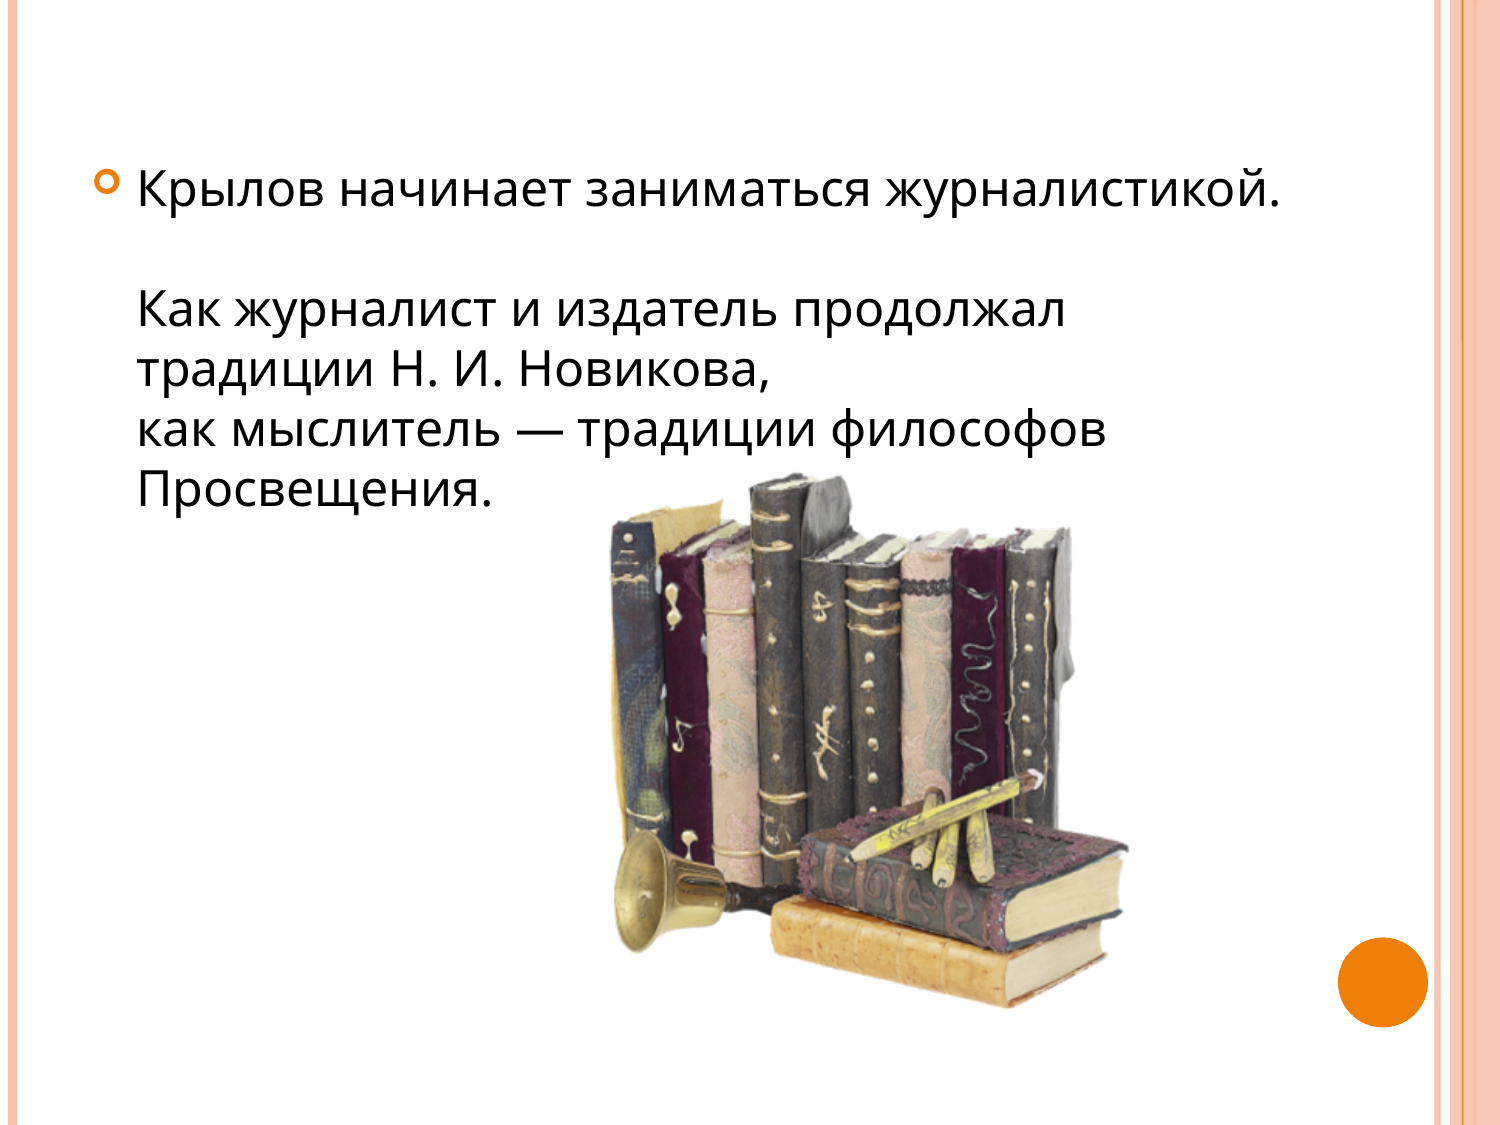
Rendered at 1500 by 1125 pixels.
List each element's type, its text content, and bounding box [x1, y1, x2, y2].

picture [596, 467, 1141, 1020]
list Крылов начинает заниматься журналистикой. Как журналист и издатель продолжал традиции Н. И. Новикова, как мыслитель — традиции философов Просвещения. [76, 149, 1302, 949]
